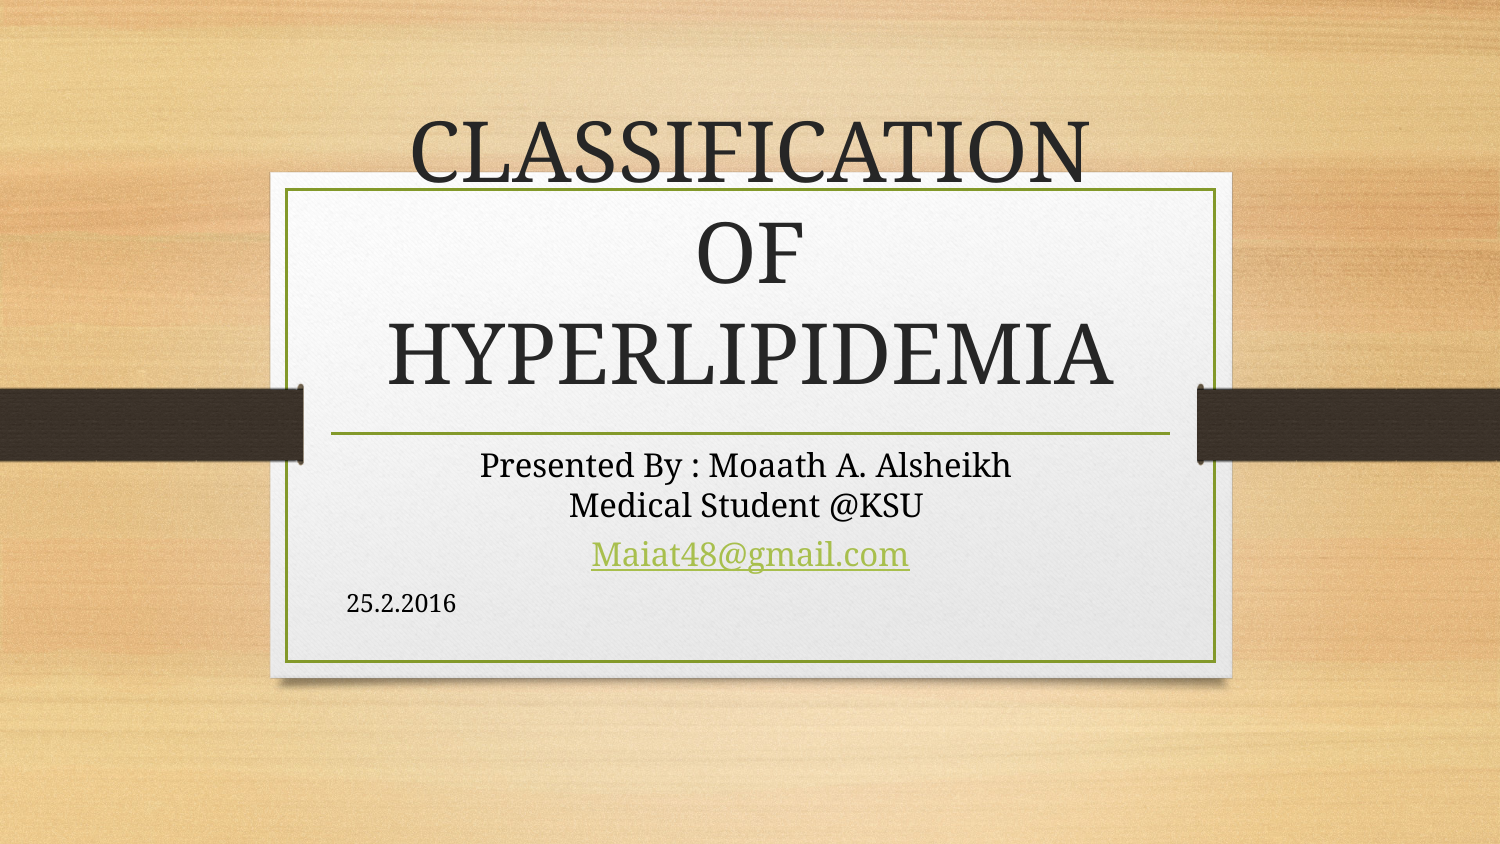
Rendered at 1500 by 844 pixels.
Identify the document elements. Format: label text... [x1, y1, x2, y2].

title CLASSIFICATION OF HYPERLIPIDEMIA [331, 230, 1170, 417]
picture [0, 0, 1500, 844]
subtitle Presented By : Moaath A. Alsheikh Medical Student @KSU Maiat48@gmail.com 25.2.2016 [331, 429, 1170, 593]
